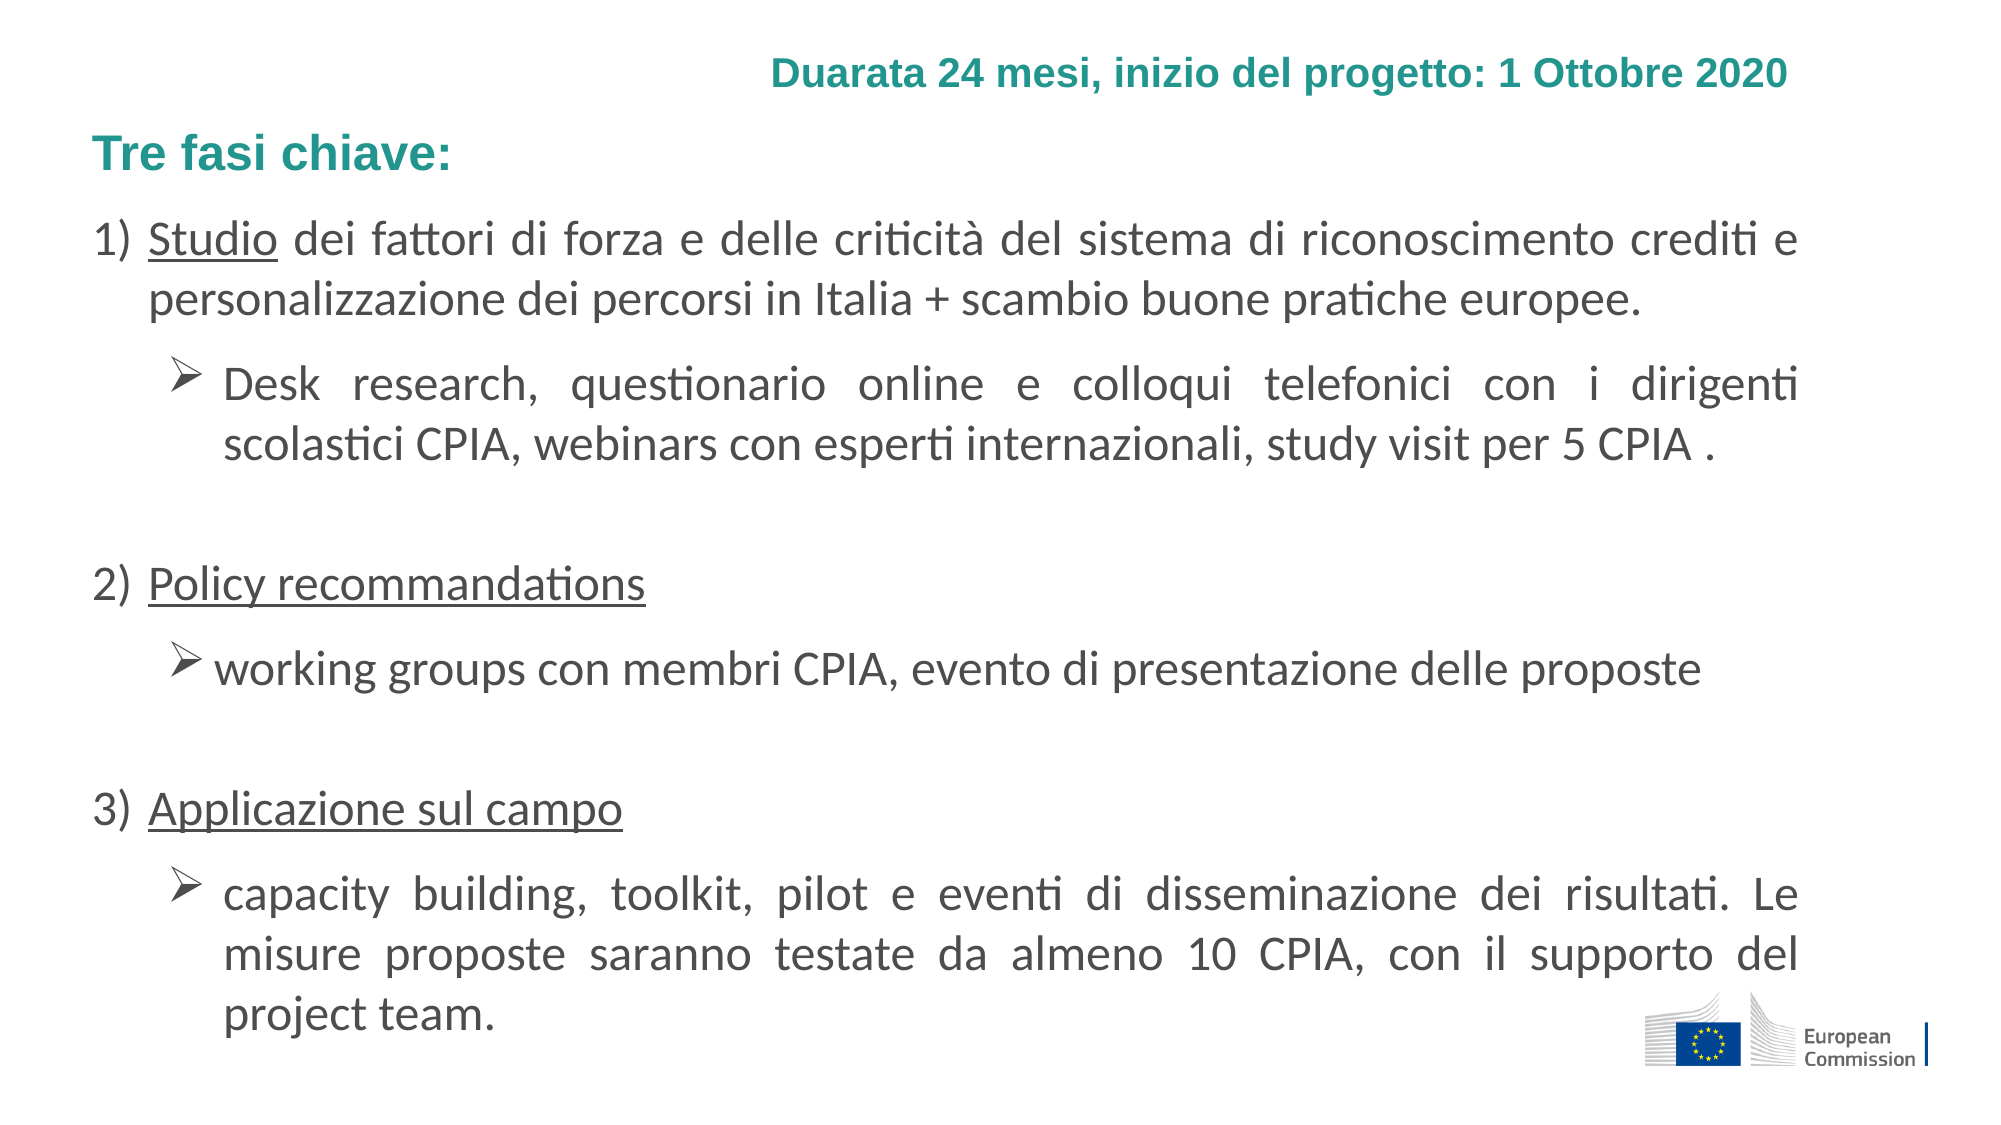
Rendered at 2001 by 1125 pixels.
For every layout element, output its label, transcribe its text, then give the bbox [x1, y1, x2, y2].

picture [1645, 991, 1928, 1066]
text_box Duarata 24 mesi, inizio del progetto: 1 Ottobre 2020 Tre fasi chiave: Studio dei fattori di forza e delle criticità del sistema di riconoscimento crediti e personalizzazione dei percorsi in Italia + scambio buone pratiche europee. Desk research, questionario online e colloqui telefonici con i dirigenti scolastici CPIA, webinars con esperti internazionali, study visit per 5 CPIA . Policy recommandations working groups con membri CPIA, evento di presentazione delle proposte Applicazione sul campo capacity building, toolkit, pilot e eventi di disseminazione dei risultati. Le misure proposte saranno testate da almeno 10 CPIA, con il supporto del project team. [77, 38, 1816, 1048]
